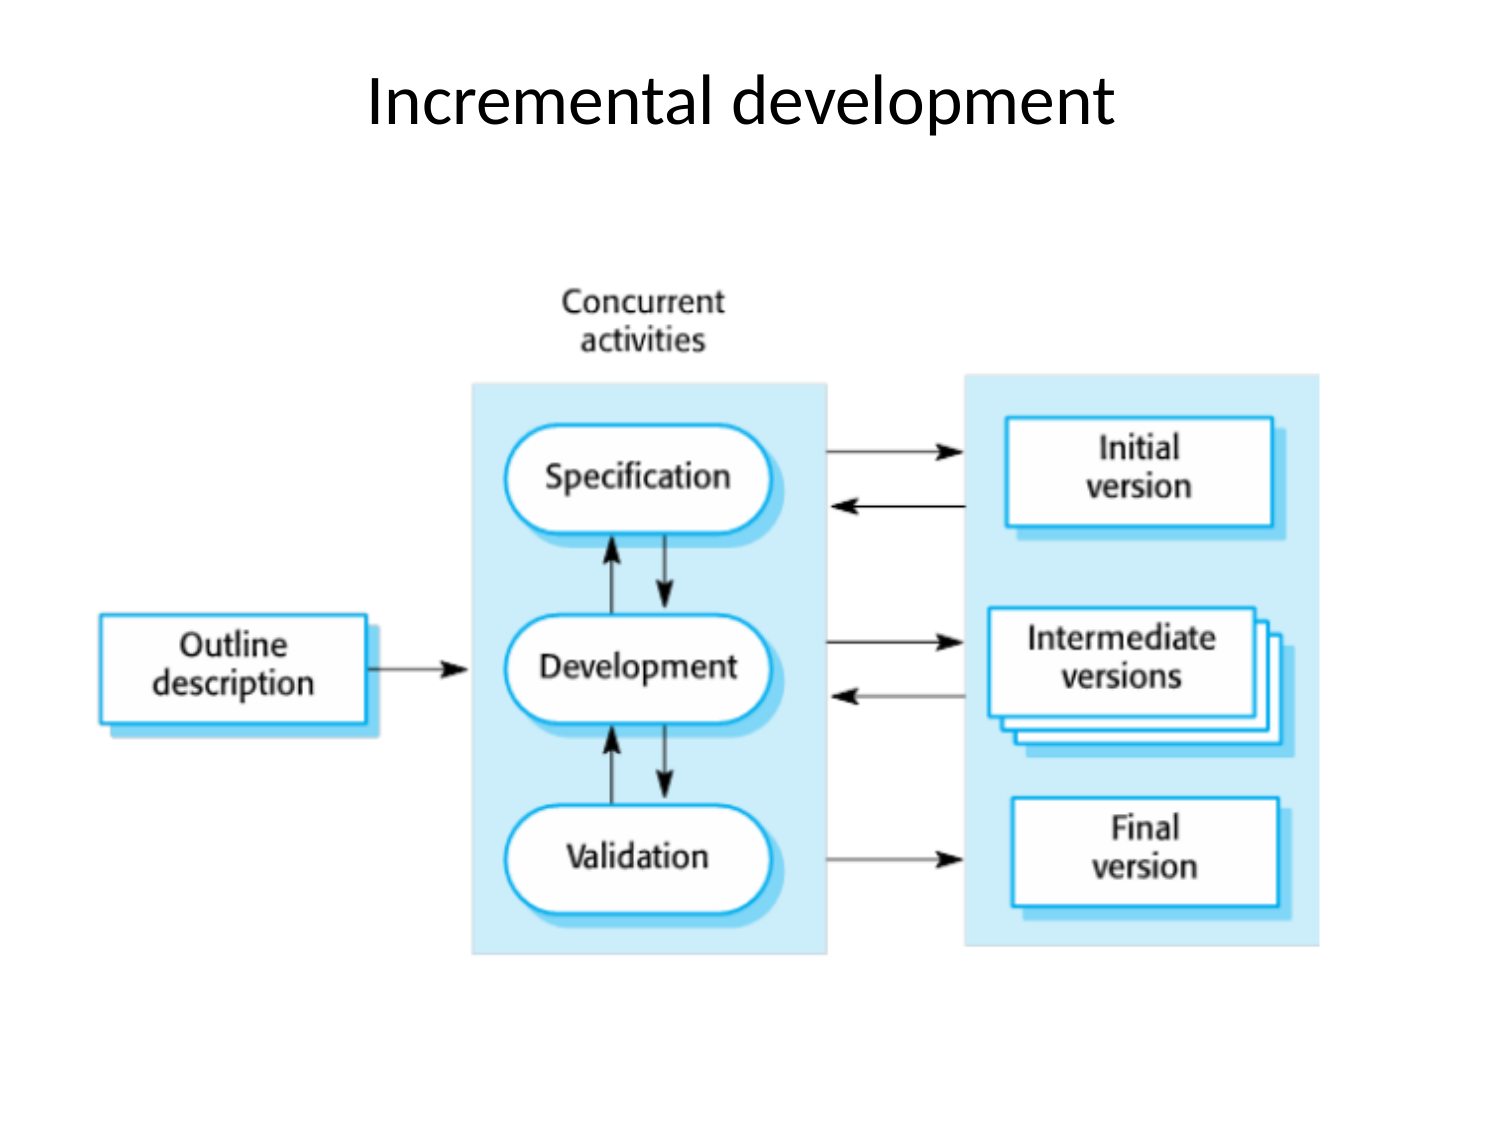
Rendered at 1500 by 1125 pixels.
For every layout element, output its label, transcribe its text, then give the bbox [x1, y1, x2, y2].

title Incremental development [75, 45, 1425, 233]
picture [74, 256, 1426, 1001]
